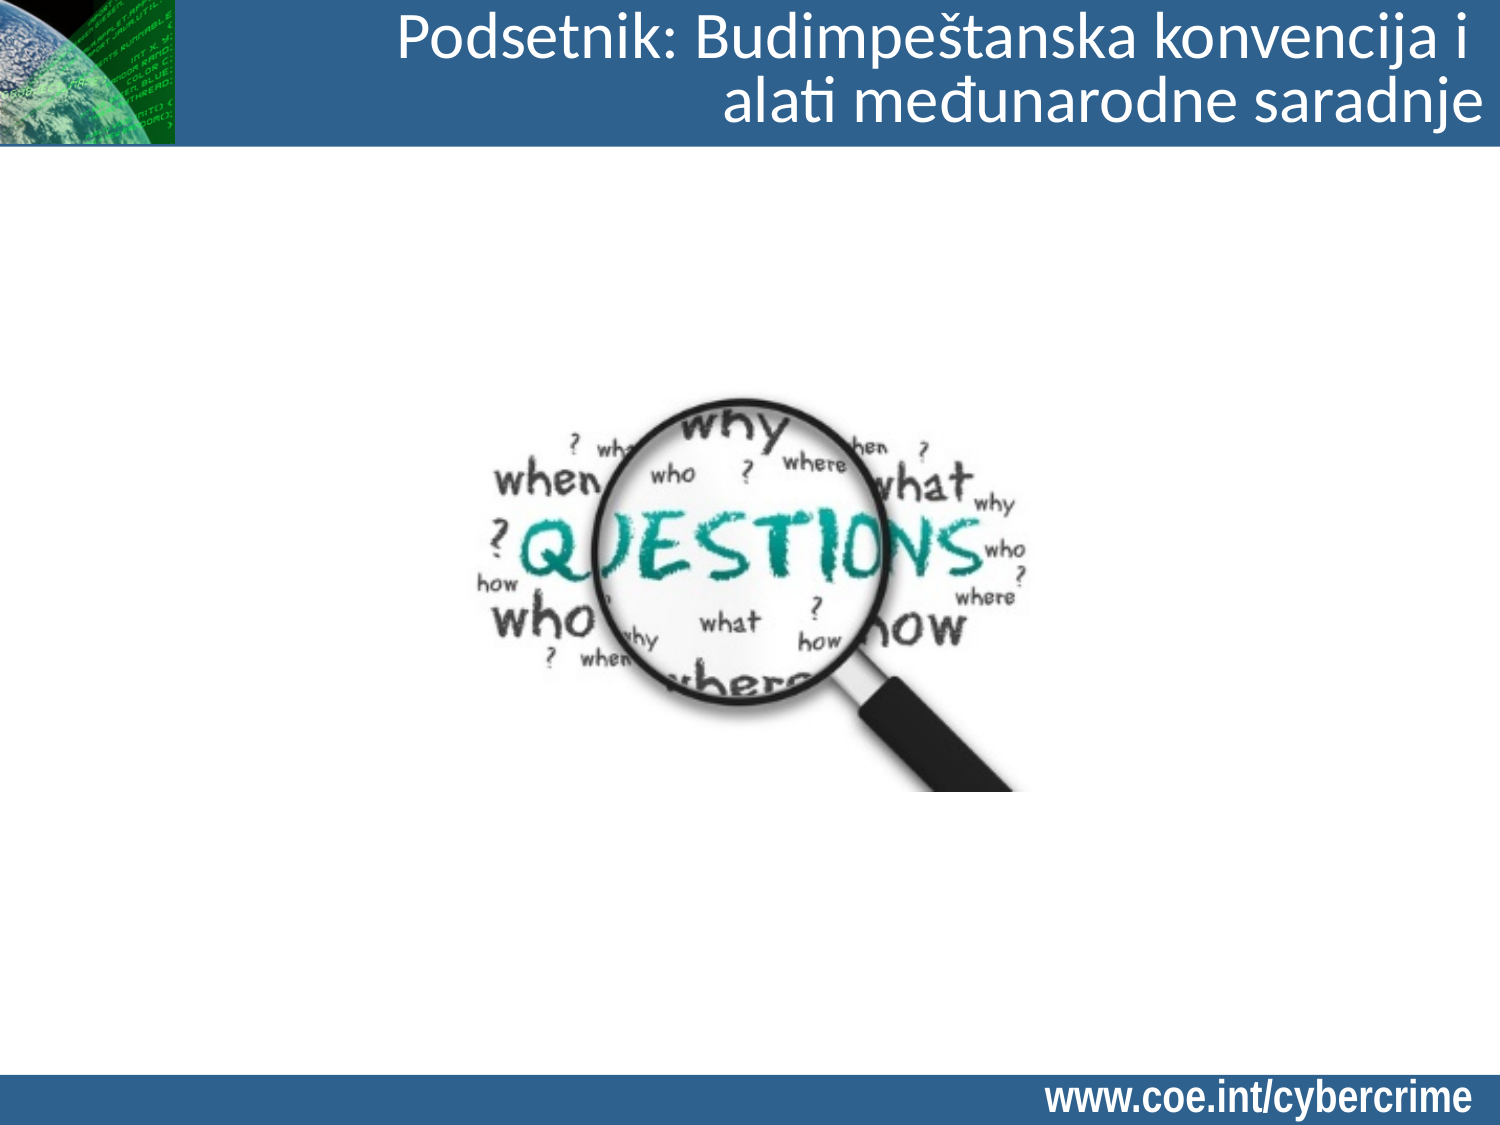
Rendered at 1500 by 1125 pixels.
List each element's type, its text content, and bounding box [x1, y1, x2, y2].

text_box www.coe.int/cybercrime [1030, 1059, 1500, 1125]
picture [0, 0, 175, 144]
text_box Podsetnik: Budimpeštanska konvencija i alati međunarodne saradnje [177, 0, 1500, 149]
picture [443, 332, 1057, 793]
text_box [0, 1073, 1030, 1125]
